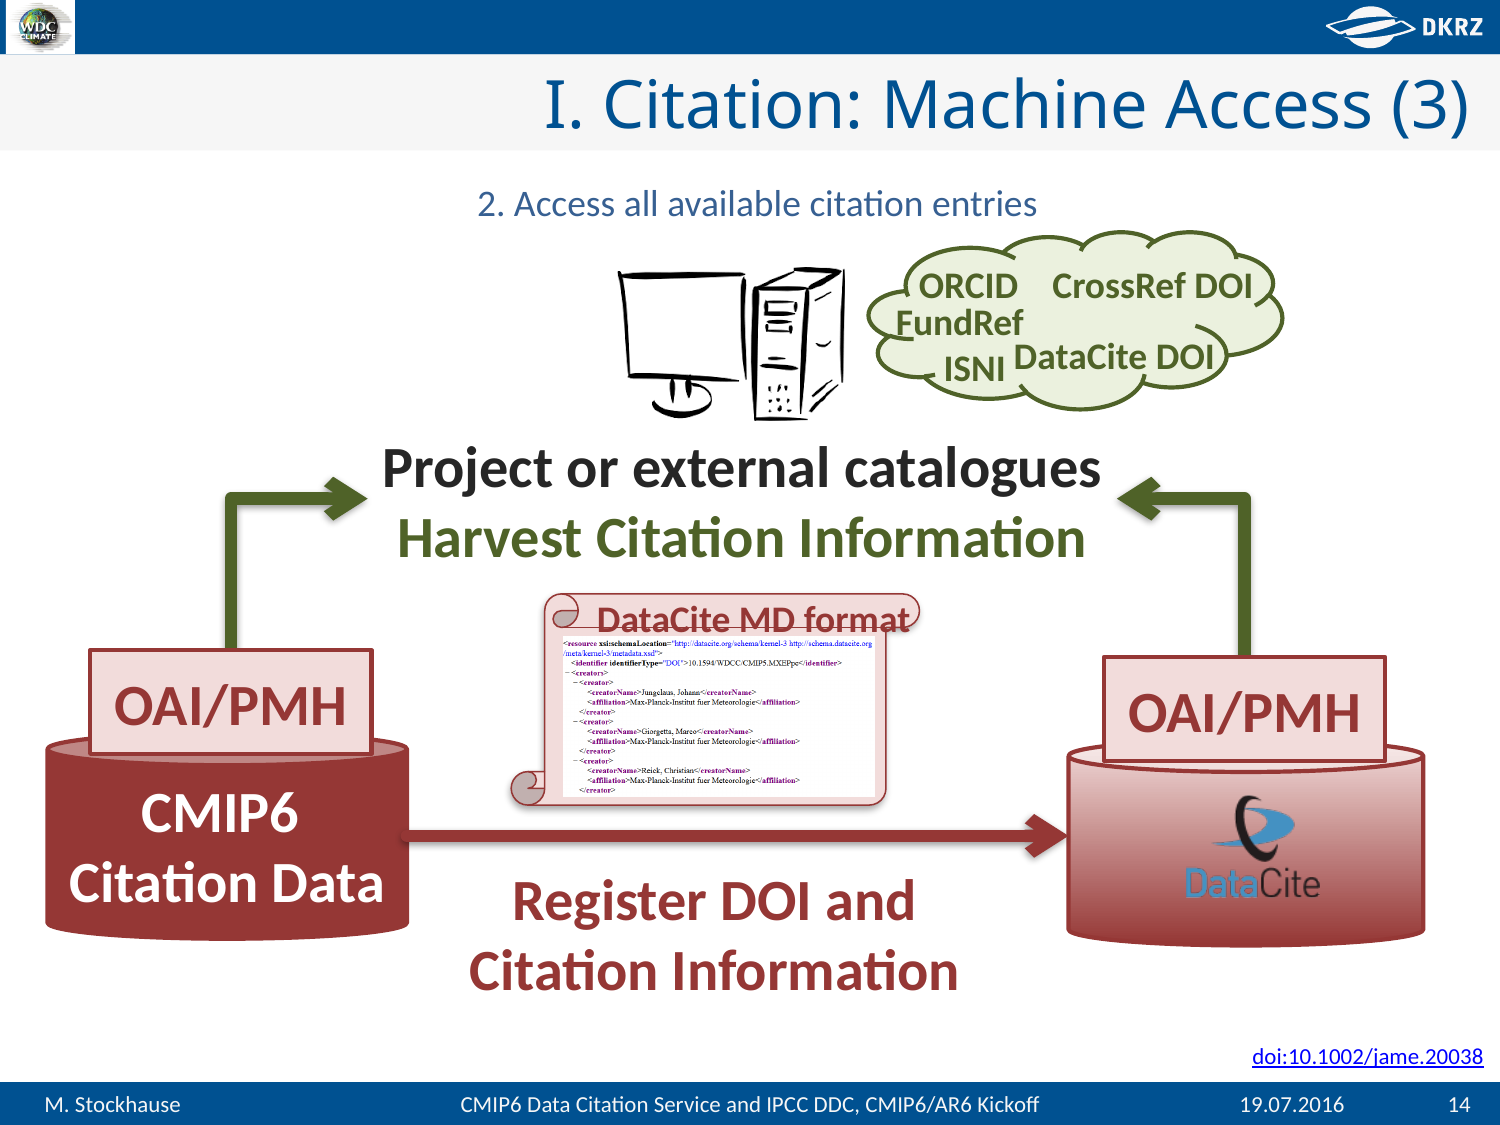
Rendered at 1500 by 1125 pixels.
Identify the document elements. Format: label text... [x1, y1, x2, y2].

text_box doi:10.1002/jame.20038 [1237, 1034, 1499, 1077]
text_box 2. Access all available citation entries [462, 171, 1054, 231]
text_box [47, 266, 1424, 1012]
text_box ORCID [904, 253, 1034, 265]
text_box CrossRef DOI [1037, 253, 1269, 265]
slide_number 14 [1376, 1082, 1500, 1125]
title I. Citation: Machine Access (3) [0, 54, 1500, 151]
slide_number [1187, 1082, 1360, 1125]
text_box [931, 230, 1240, 265]
picture [5, 0, 75, 54]
